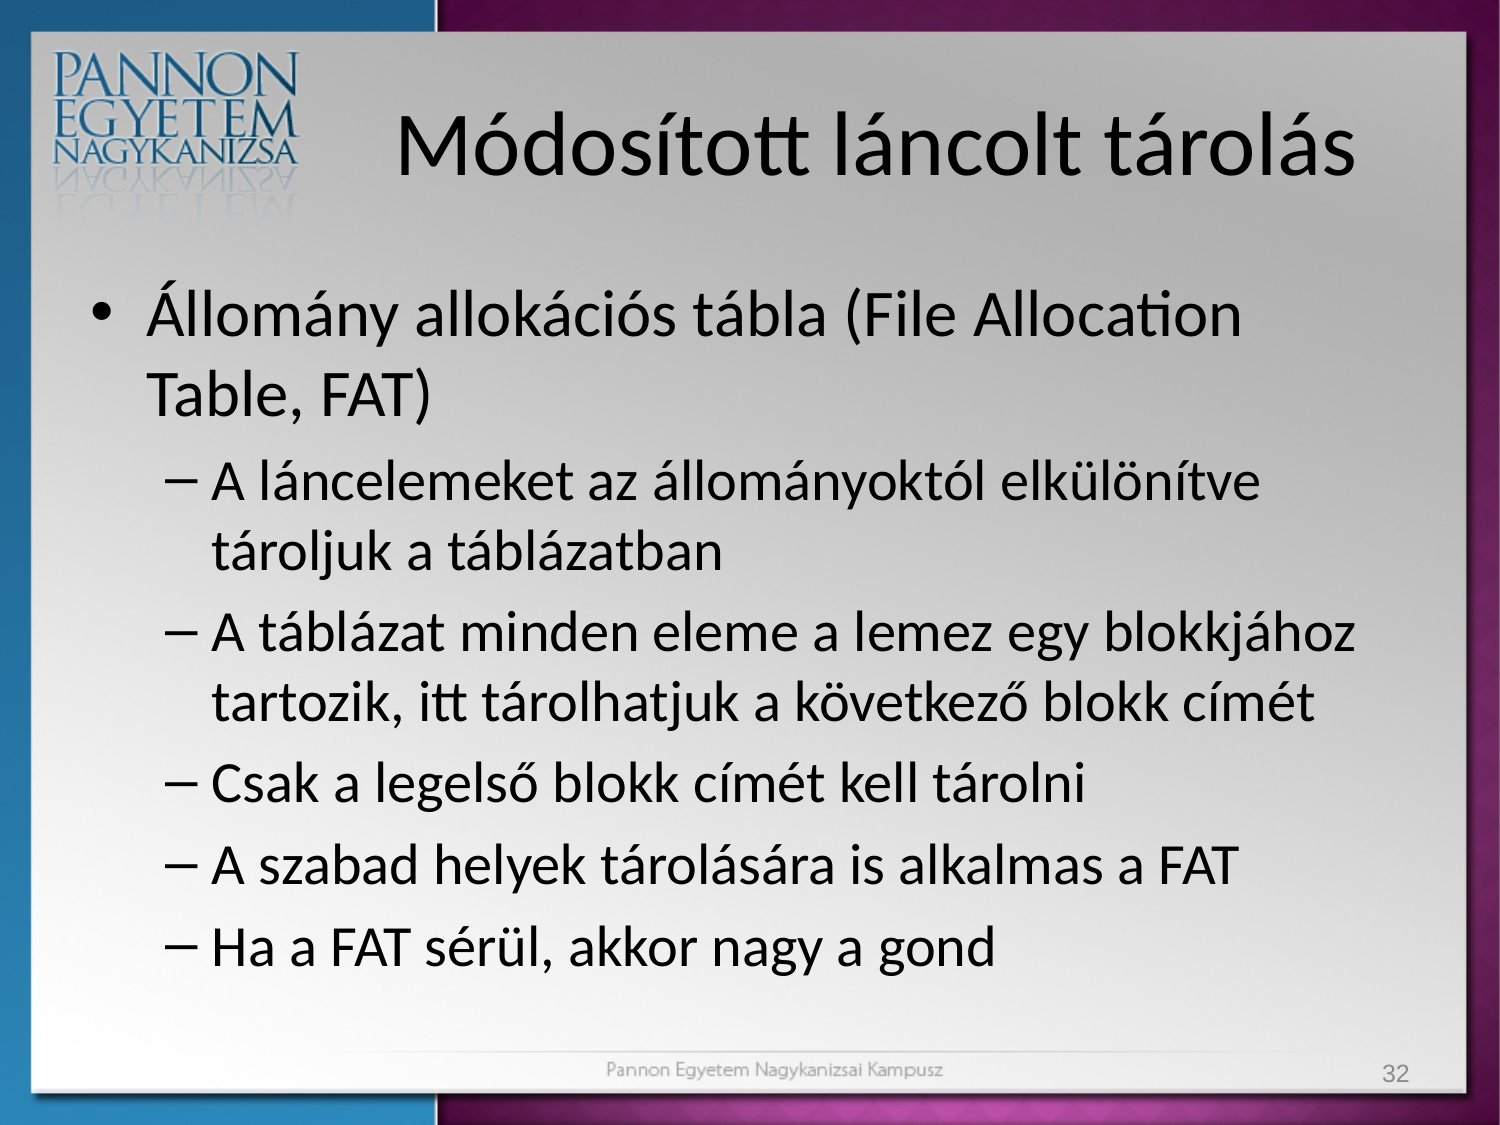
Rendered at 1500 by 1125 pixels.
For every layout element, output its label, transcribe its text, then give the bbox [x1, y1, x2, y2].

title Módosított láncolt tárolás [328, 45, 1425, 233]
picture [0, 0, 1500, 1125]
list Állomány allokációs tábla (File Allocation Table, FAT) A láncelemeket az állományoktól elkülönítve tároljuk a táblázatban A táblázat minden eleme a lemez egy blokkjához tartozik, itt tárolhatjuk a következő blokk címét Csak a legelső blokk címét kell tárolni A szabad helyek tárolására is alkalmas a FAT Ha a FAT sérül, akkor nagy a gond [75, 262, 1425, 1038]
slide_number 32 [1074, 1042, 1425, 1103]
